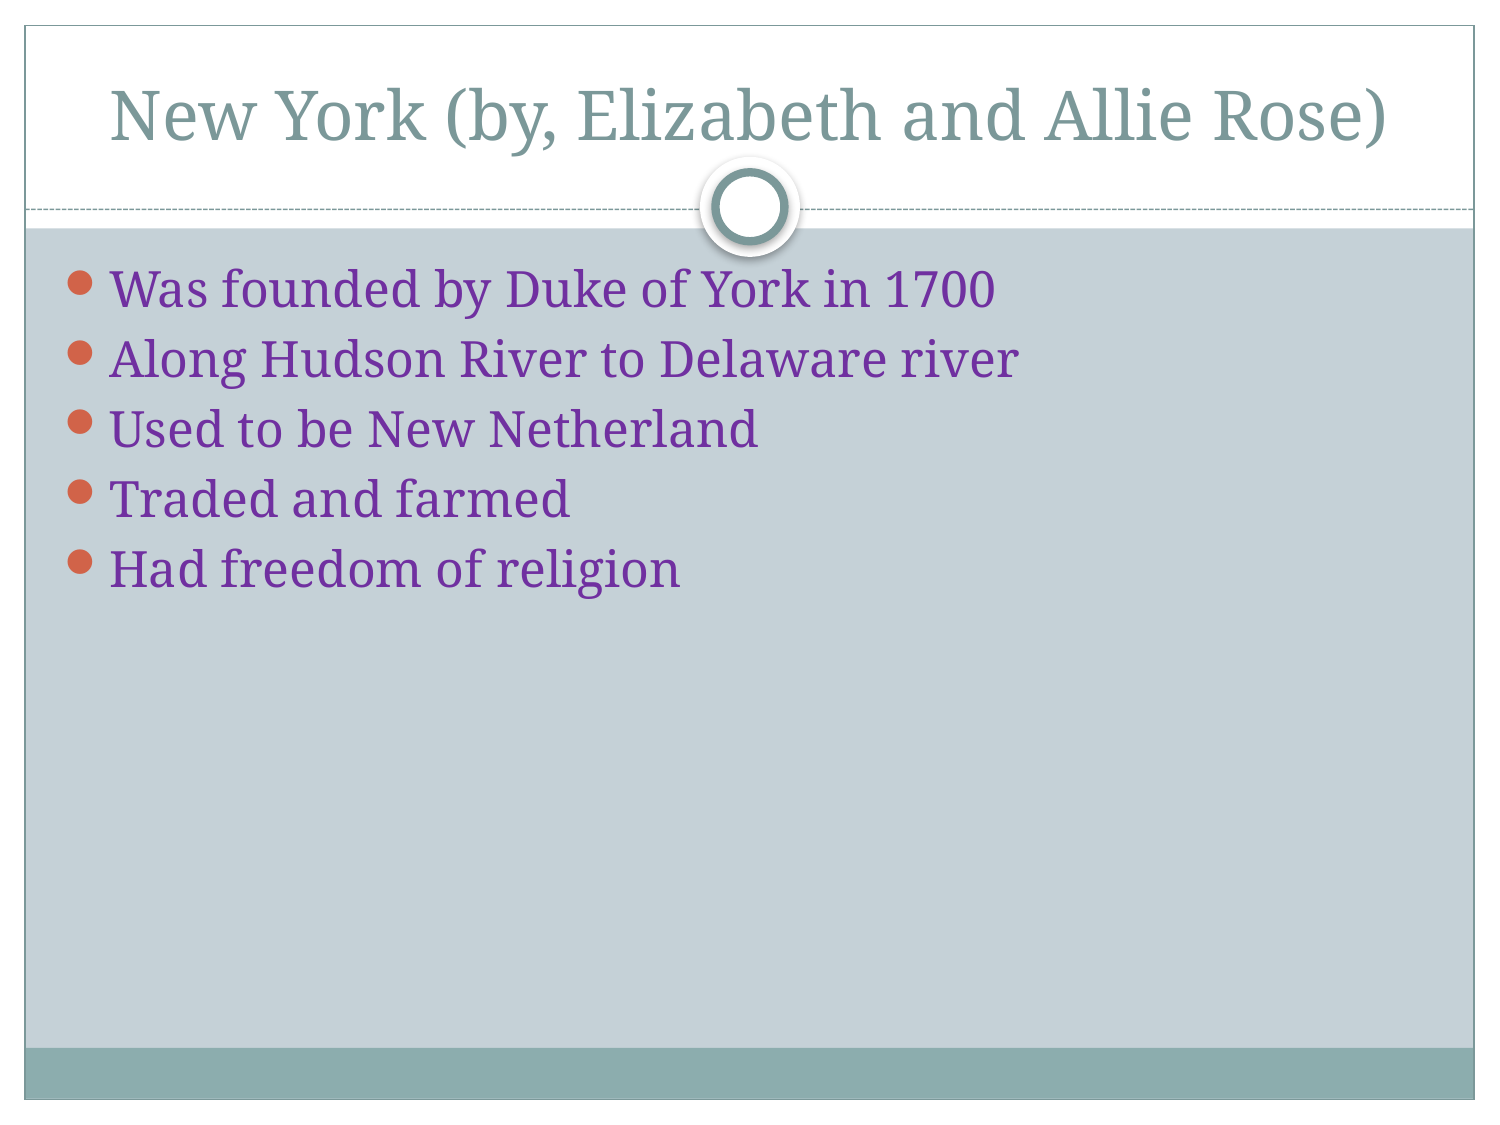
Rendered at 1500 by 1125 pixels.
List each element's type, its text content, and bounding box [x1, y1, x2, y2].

list Was founded by Duke of York in 1700 Along Hudson River to Delaware river Used to be New Netherland Traded and farmed Had freedom of religion [49, 250, 1445, 1001]
title New York (by, Elizabeth and Allie Rose) [49, 37, 1450, 162]
